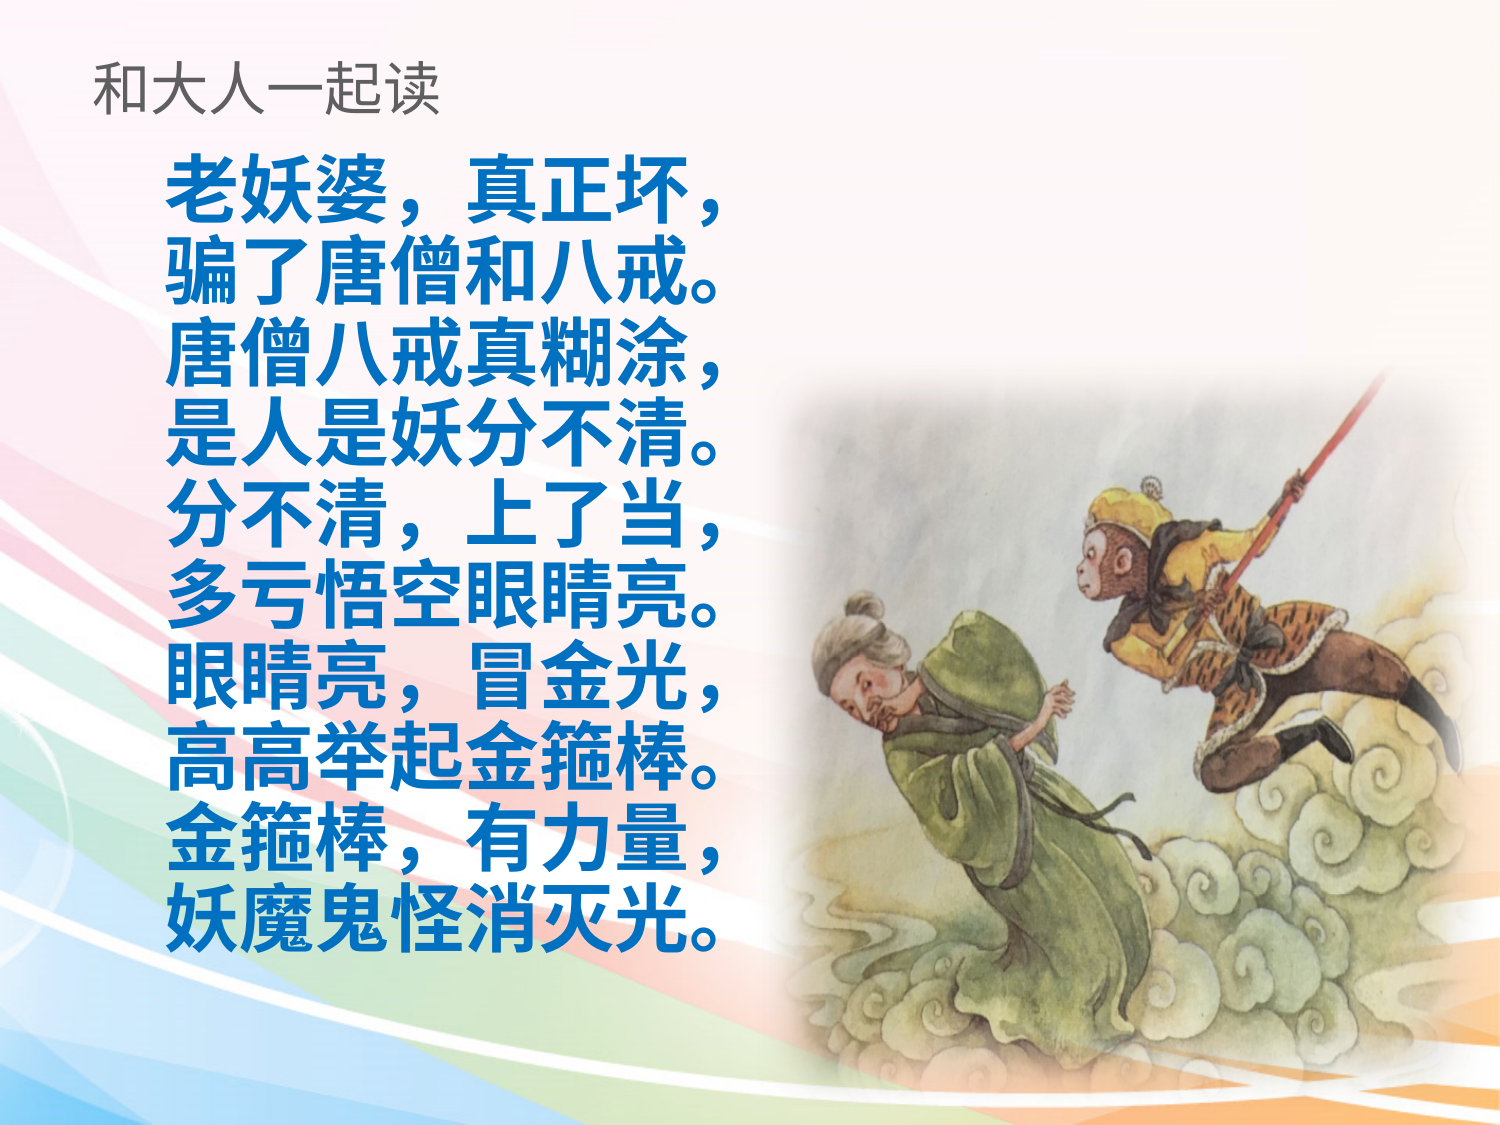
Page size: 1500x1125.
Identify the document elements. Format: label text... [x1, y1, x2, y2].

picture [0, 0, 1500, 1125]
text_box 和大人一起读 [77, 23, 500, 130]
title 老妖婆，真正坏， 骗了唐僧和八戒。 唐僧八戒真糊涂， 是人是妖分不清。 分不清，上了当， 多亏悟空眼睛亮。 眼睛亮，冒金光， 高高举起金箍棒。 金箍棒，有力量， 妖魔鬼怪消灭光。 [0, 844, 754, 1061]
